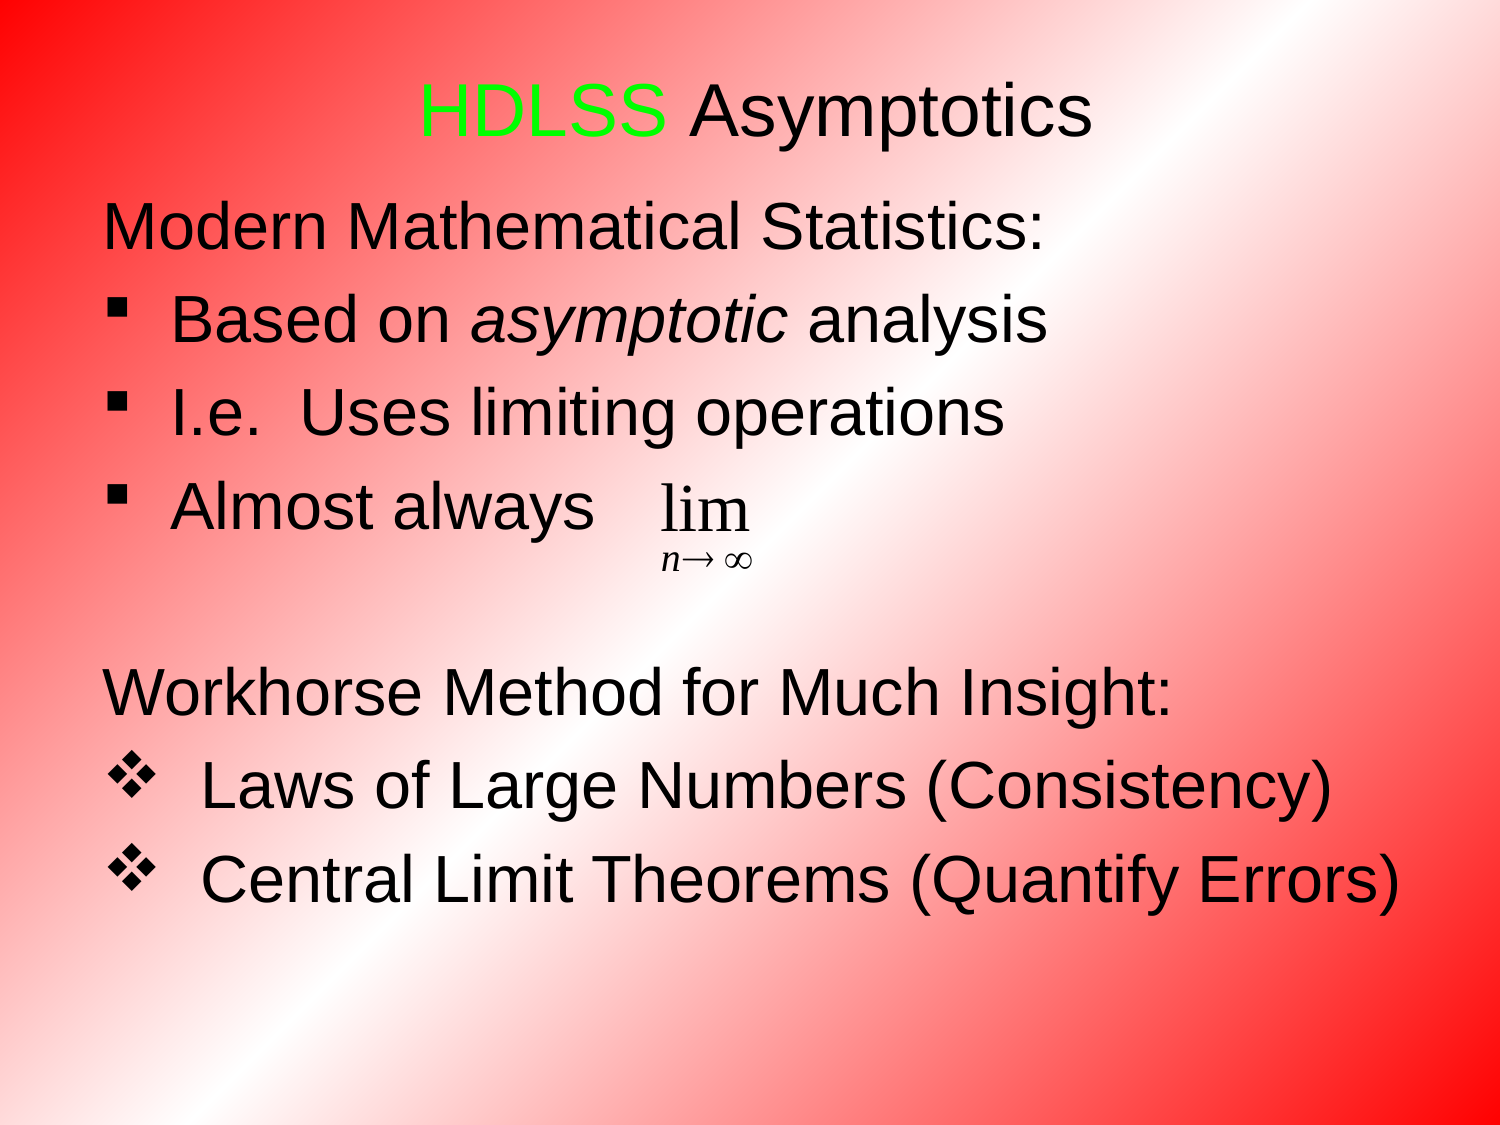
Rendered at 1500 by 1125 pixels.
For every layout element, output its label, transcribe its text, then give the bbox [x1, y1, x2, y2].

title HDLSS Asymptotics [50, 24, 1463, 188]
list Modern Mathematical Statistics: Based on asymptotic analysis I.e. Uses limiting operations Almost always Workhorse Method for Much Insight: Laws of Large Numbers (Consistency) Central Limit Theorems (Quantify Errors) [87, 174, 1450, 1013]
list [649, 462, 765, 589]
